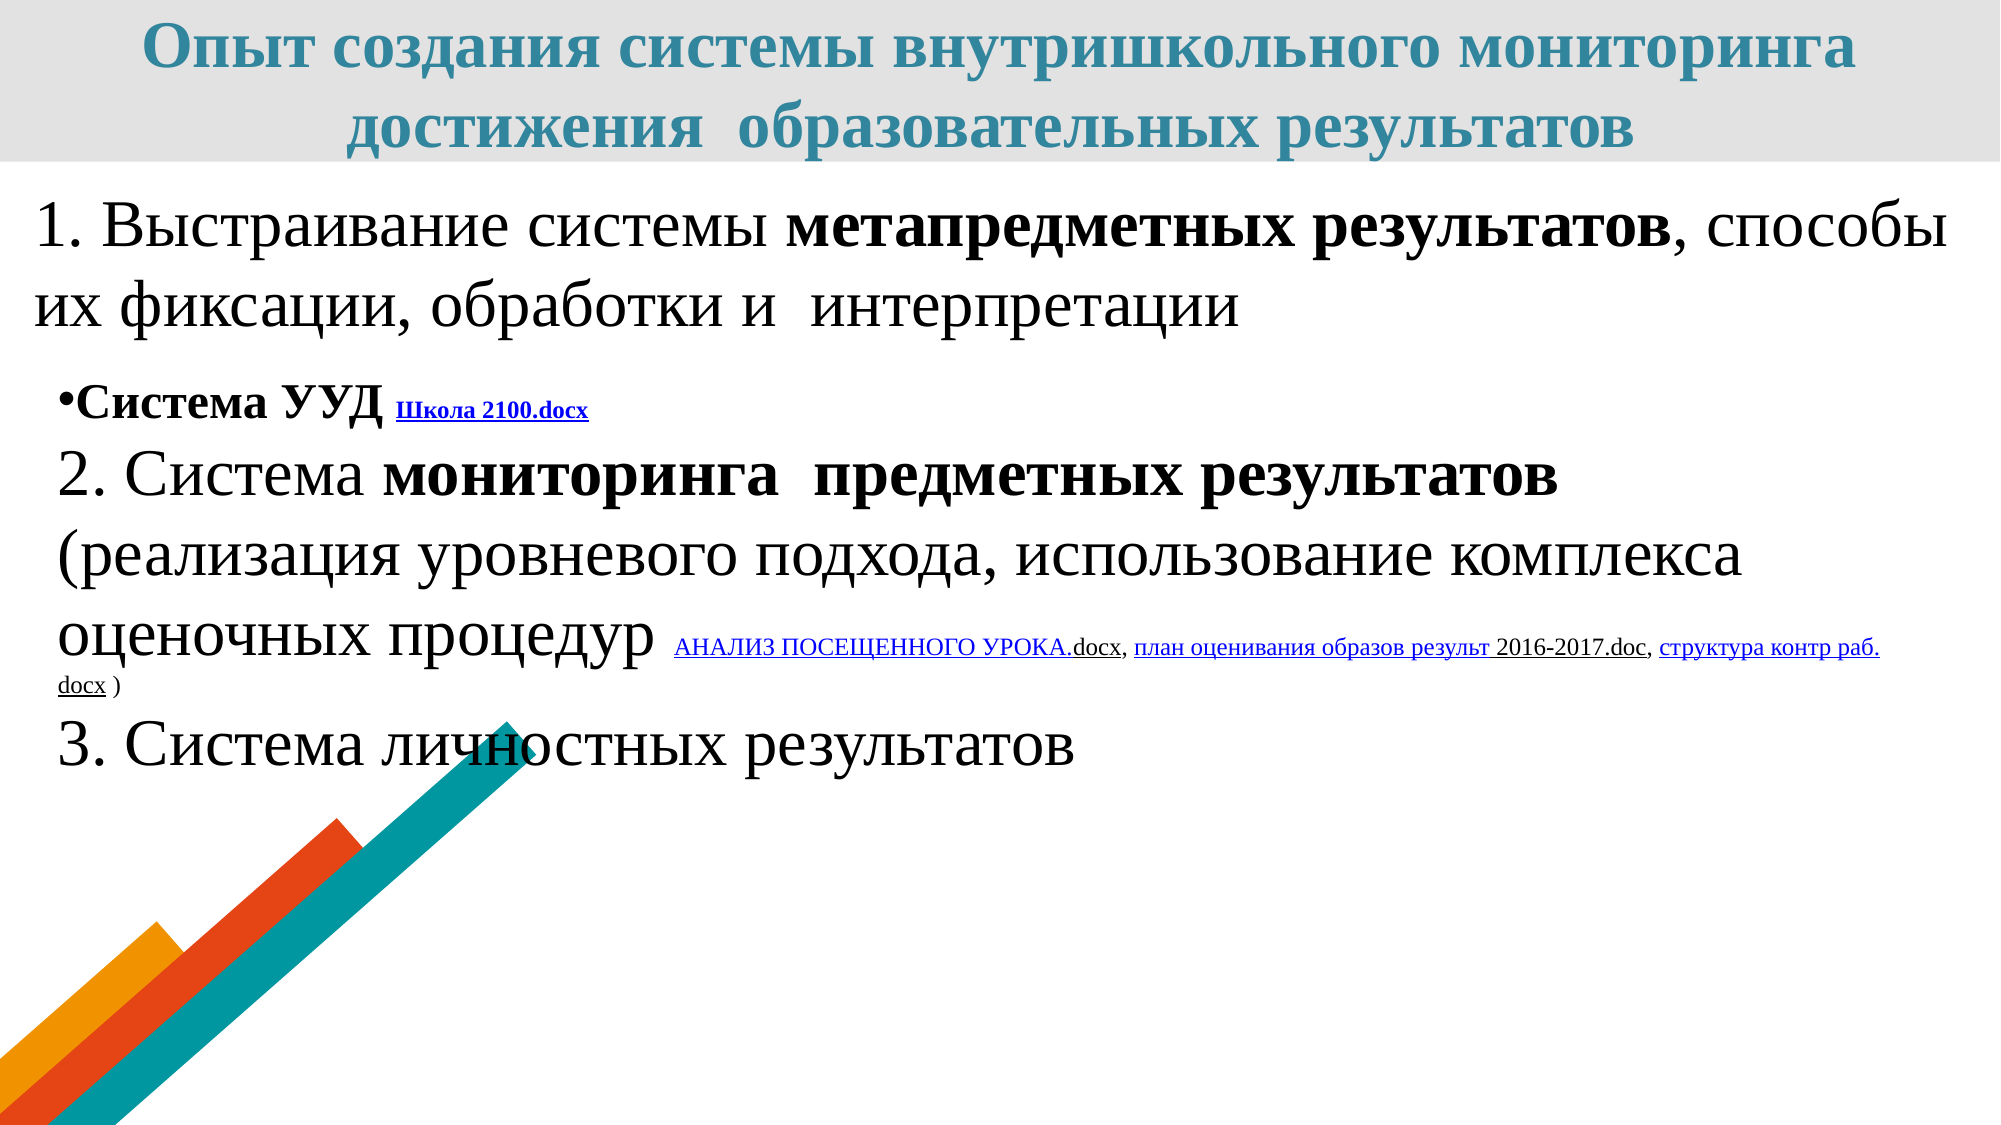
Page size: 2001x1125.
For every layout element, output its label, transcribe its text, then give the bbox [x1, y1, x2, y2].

text_box Опыт создания системы внутришкольного мониторинга достижения образовательных результатов [0, 0, 2000, 164]
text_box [0, 976, 621, 1094]
text_box 1. Выстраивание системы метапредметных результатов, способы их фиксации, обработки и интерпретации [19, 172, 1981, 348]
text_box Система УУД Школа 2100.docx 2. Система мониторинга предметных результатов (реализация уровневого подхода, использование комплекса оценочных процедур АНАЛИЗ ПОСЕЩЕННОГО УРОКА.docx, план оценивания образов результ 2016-2017.doc, структура контр раб.docx ) 3. Система личностных результатов [43, 348, 1922, 966]
